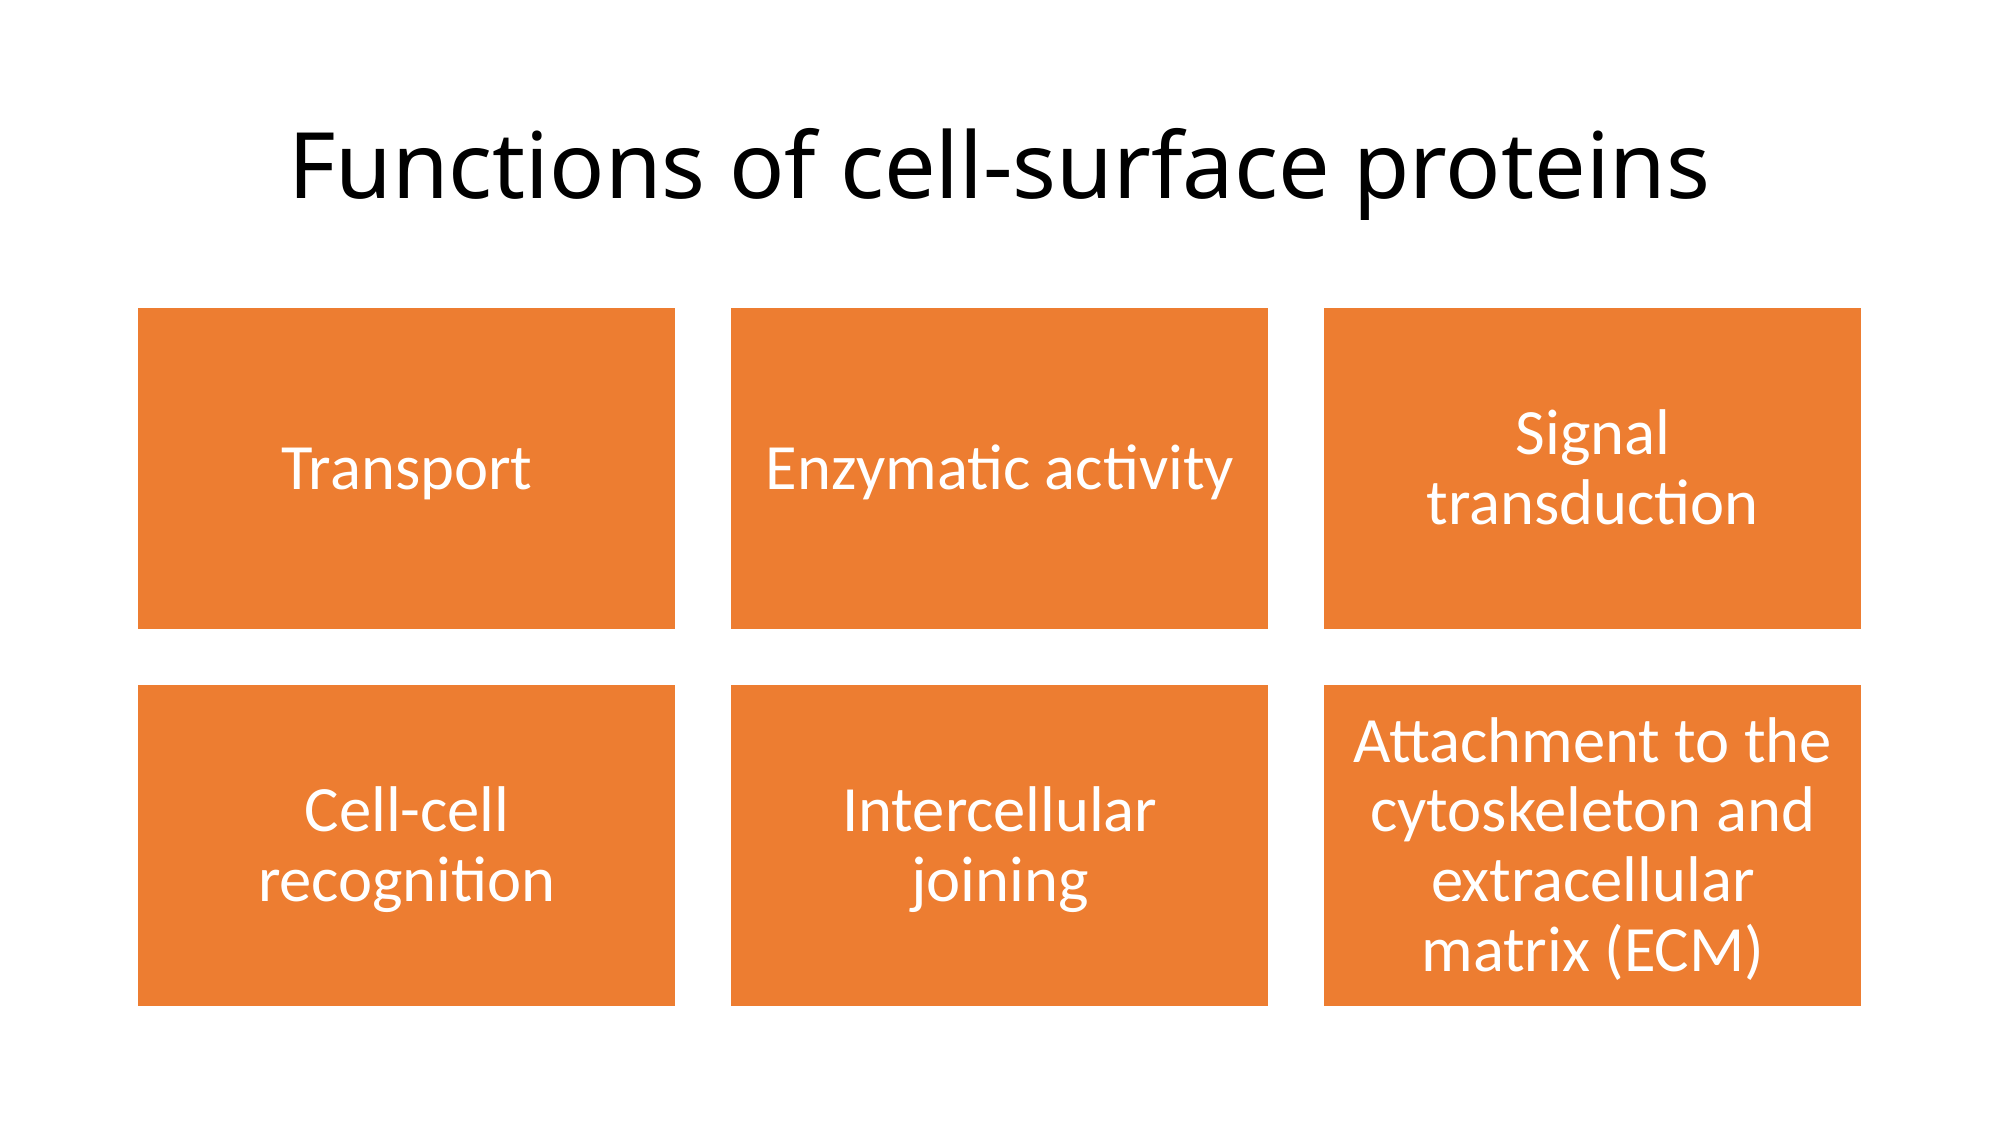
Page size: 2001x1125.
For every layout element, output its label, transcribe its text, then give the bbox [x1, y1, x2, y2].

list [137, 299, 1863, 1014]
title Functions of cell-surface proteins [137, 59, 1863, 278]
